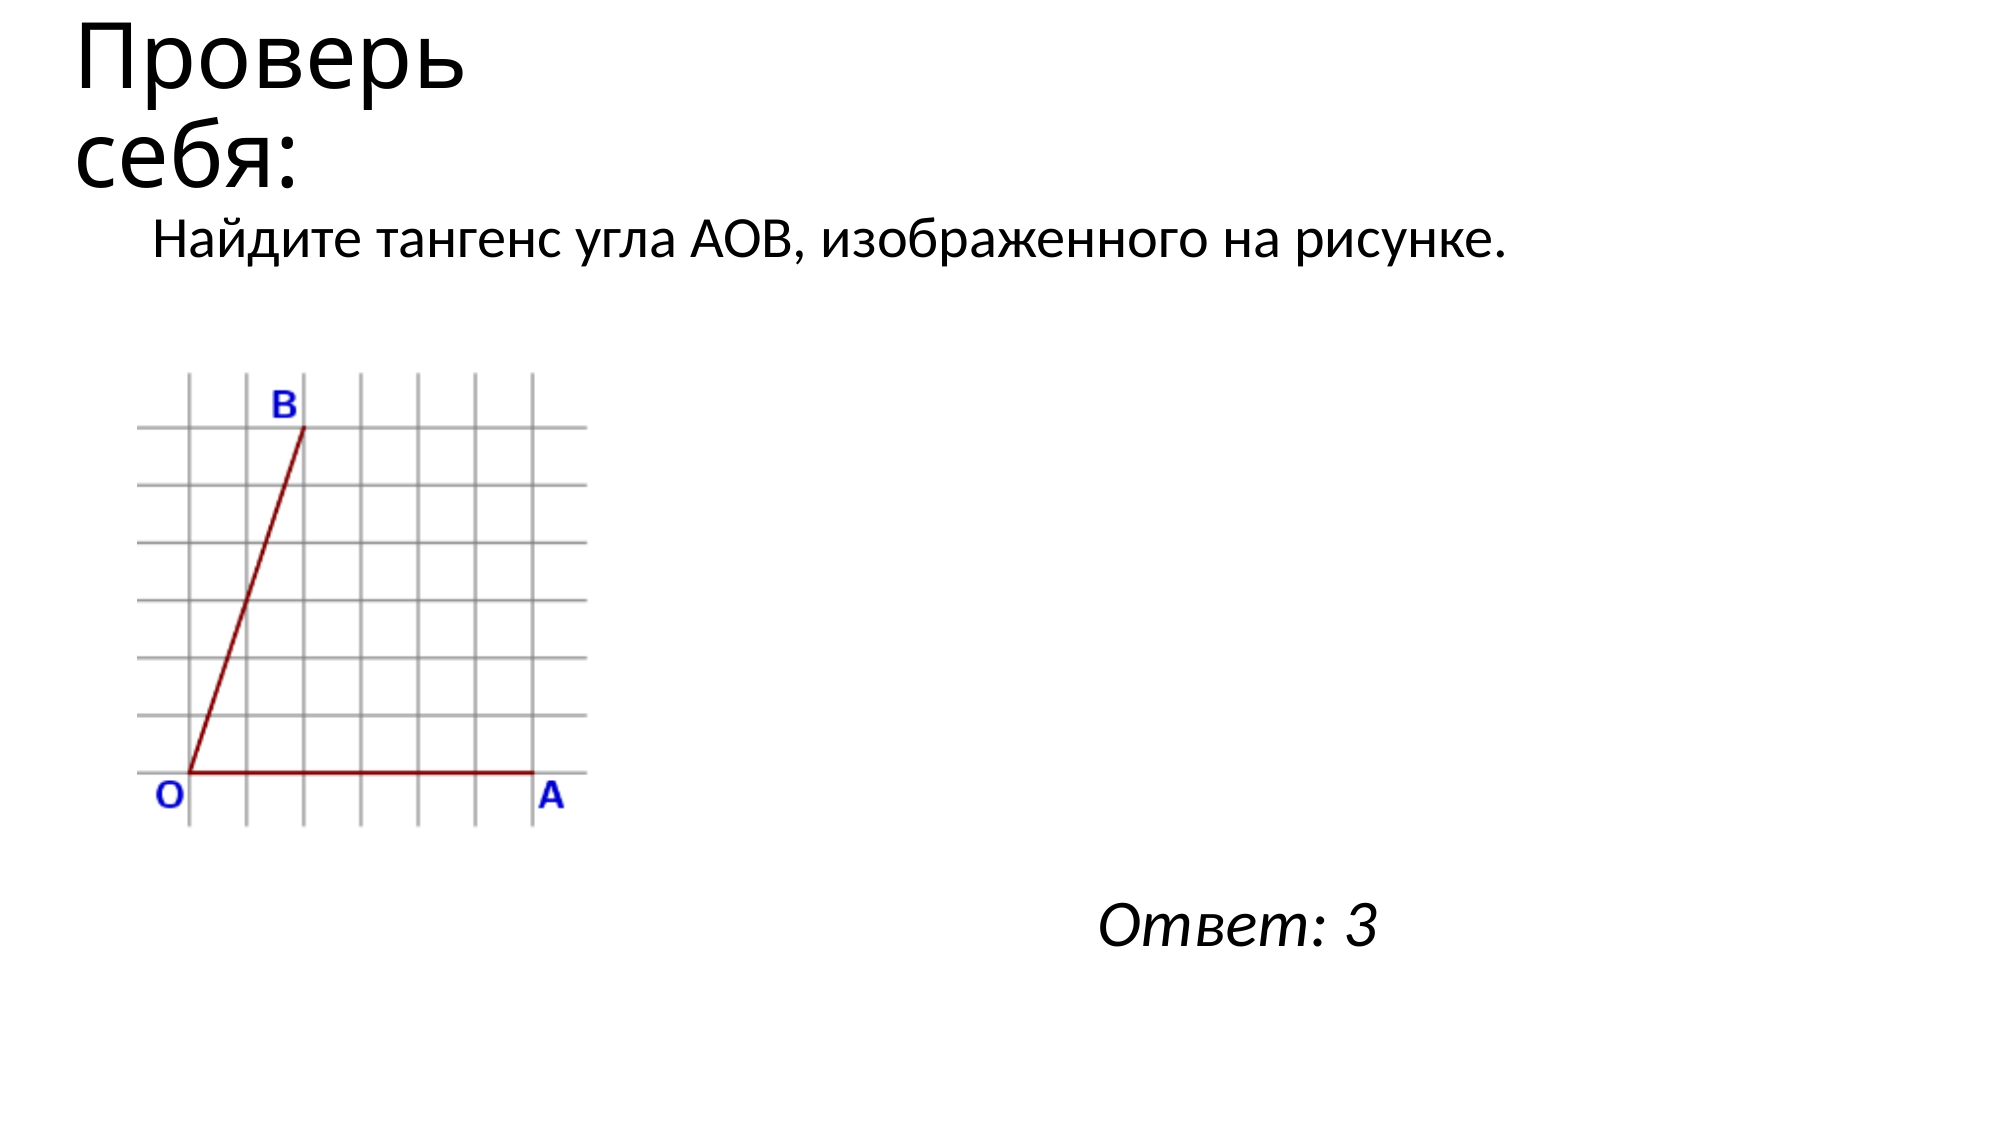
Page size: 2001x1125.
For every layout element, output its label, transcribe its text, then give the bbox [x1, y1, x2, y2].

text_box Найдите тангенс угла AOB, изображенного на рисунке. [137, 191, 1787, 277]
title Проверь себя: [58, 0, 671, 218]
text_box Ответ: 3 [1082, 872, 1520, 968]
picture [137, 371, 592, 848]
